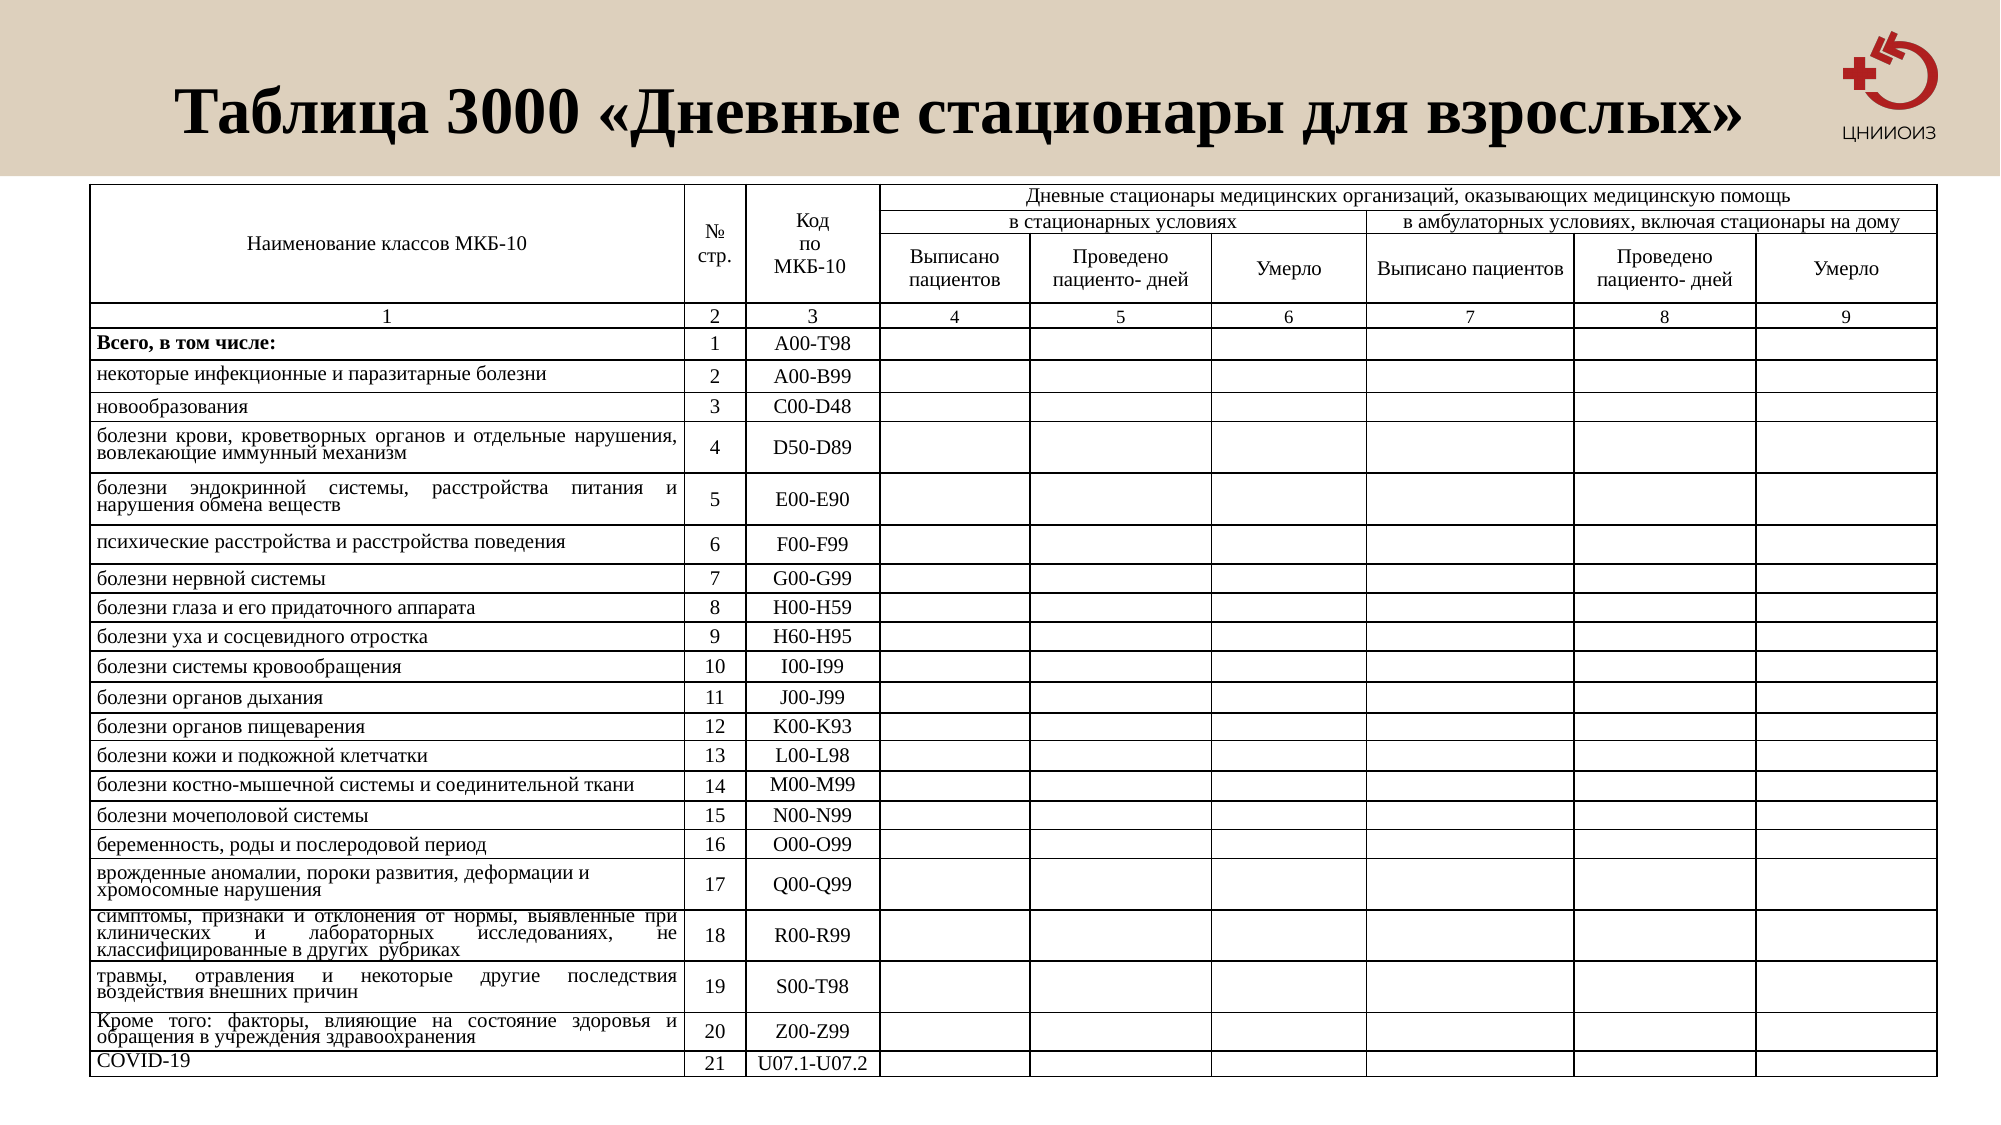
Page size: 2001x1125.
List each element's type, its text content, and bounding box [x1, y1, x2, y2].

table_cell [1031, 594, 1211, 621]
table_cell 8 [685, 594, 745, 621]
table_cell 5 [1031, 304, 1211, 327]
table_cell Z00-Z99 [747, 1013, 879, 1050]
table_cell [1212, 526, 1366, 563]
table_cell J00-J99 [747, 683, 879, 712]
table_cell Q00-Q99 [747, 859, 879, 909]
table_cell [881, 652, 1029, 681]
table_cell [1367, 422, 1573, 472]
table_cell [1212, 393, 1366, 421]
table_cell [1575, 1052, 1755, 1076]
table_cell [1031, 1013, 1211, 1050]
table_cell в амбулаторных условиях, включая стационары на дому [1367, 211, 1936, 233]
table_cell [1212, 329, 1366, 359]
table_cell [1212, 652, 1366, 681]
table_cell в стационарных условиях [881, 211, 1366, 233]
table_cell [1212, 802, 1366, 829]
table_cell [1367, 859, 1573, 909]
table_cell [1757, 911, 1936, 960]
table_cell [881, 623, 1029, 650]
table_cell [1031, 329, 1211, 359]
table_cell 7 [685, 565, 745, 592]
table_cell 16 [685, 830, 745, 858]
table_cell [1367, 474, 1573, 524]
table_cell 7 [1367, 304, 1573, 327]
table_cell симптомы, признаки и отклонения от нормы, выявленные при клинических и лабораторных исследованиях, не классифицированные в других рубриках [91, 911, 684, 960]
table_cell [1757, 962, 1936, 1012]
table_cell врожденные аномалии, пороки развития, деформации и хромосомные нарушения [91, 859, 684, 909]
table_cell травмы, отравления и некоторые другие последствия воздействия внешних причин [91, 962, 684, 1012]
table_cell [881, 1013, 1029, 1050]
table_cell [1575, 772, 1755, 800]
table_cell болезни крови, кроветворных органов и отдельные нарушения, вовлекающие иммунный механизм [91, 422, 684, 472]
table_cell [1367, 526, 1573, 563]
table_cell [881, 1052, 1029, 1076]
table_cell [1031, 741, 1211, 770]
table_cell 13 [685, 741, 745, 770]
table_cell [1367, 623, 1573, 650]
table_cell 20 [685, 1013, 745, 1050]
table_cell [881, 422, 1029, 472]
table_cell [1575, 623, 1755, 650]
table_cell [1367, 329, 1573, 359]
table_cell 18 [685, 911, 745, 960]
table_cell [1757, 652, 1936, 681]
table_cell [1367, 772, 1573, 800]
table_cell [1575, 962, 1755, 1012]
table_cell [1031, 683, 1211, 712]
table_cell [1031, 422, 1211, 472]
table_header Дневные стационары медицинских организаций, оказывающих медицинскую помощь [881, 185, 1936, 210]
table_cell [1757, 859, 1936, 909]
table_cell G00-G99 [747, 565, 879, 592]
table_cell [881, 594, 1029, 621]
table_cell [1212, 1013, 1366, 1050]
table_cell [1757, 422, 1936, 472]
table_cell новообразования [91, 393, 684, 421]
table_cell болезни органов дыхания [91, 683, 684, 712]
table_cell [881, 962, 1029, 1012]
table_cell [1212, 683, 1366, 712]
table_cell [881, 714, 1029, 740]
table_cell [881, 802, 1029, 829]
table_cell [1575, 652, 1755, 681]
table_cell 9 [1757, 304, 1936, 327]
table_cell Всего, в том числе: [91, 329, 684, 359]
table_cell [881, 859, 1029, 909]
table_cell [1757, 393, 1936, 421]
table_cell 19 [685, 962, 745, 1012]
table_cell 12 [685, 714, 745, 740]
table_cell 21 [685, 1052, 745, 1076]
table_cell [1031, 802, 1211, 829]
table_cell [1575, 802, 1755, 829]
table_cell [1575, 911, 1755, 960]
table_cell болезни системы кровообращения [91, 652, 684, 681]
table_cell 4 [881, 304, 1029, 327]
table_cell [1031, 962, 1211, 1012]
table_cell 1 [685, 329, 745, 359]
table_cell [1757, 474, 1936, 524]
table_cell 2 [685, 361, 745, 392]
table_cell некоторые инфекционные и паразитарные болезни [91, 361, 684, 392]
table_cell [1757, 361, 1936, 392]
table_cell [1212, 623, 1366, 650]
table_cell [1212, 422, 1366, 472]
table_cell [1212, 911, 1366, 960]
table_cell [1367, 911, 1573, 960]
table_cell [881, 911, 1029, 960]
table_cell 6 [1212, 304, 1366, 327]
table_cell [1367, 652, 1573, 681]
table_cell [1367, 802, 1573, 829]
table_cell 6 [685, 526, 745, 563]
table_cell 9 [685, 623, 745, 650]
table_cell [1757, 565, 1936, 592]
table_cell С00-D48 [747, 393, 879, 421]
table_cell [1367, 683, 1573, 712]
table_cell Е00-Е90 [747, 474, 879, 524]
table_cell [1575, 683, 1755, 712]
text_box [0, 0, 2000, 177]
table_cell [881, 741, 1029, 770]
table_cell [1031, 361, 1211, 392]
table_cell [1757, 1052, 1936, 1076]
text_box Таблица 3000 «Дневные стационары для взрослых» [140, 37, 1781, 177]
table_cell [1367, 594, 1573, 621]
table_cell [1575, 526, 1755, 563]
table_cell [881, 361, 1029, 392]
table_cell S00-T98 [747, 962, 879, 1012]
table_header Наименование классов МКБ-10 [91, 185, 684, 302]
table_cell K00-K93 [747, 714, 879, 740]
table_cell [1367, 962, 1573, 1012]
table_cell Выписано пациентов [1367, 234, 1573, 302]
table_cell [1031, 772, 1211, 800]
table_cell [881, 565, 1029, 592]
table_cell [1212, 1052, 1366, 1076]
table_cell N00-N99 [747, 802, 879, 829]
table_cell [1757, 830, 1936, 858]
table_cell [1575, 594, 1755, 621]
table_cell [1575, 1013, 1755, 1050]
table_cell L00-L98 [747, 741, 879, 770]
table_cell [881, 526, 1029, 563]
table_cell [1212, 361, 1366, 392]
table_cell [1031, 565, 1211, 592]
table_cell Кроме того: факторы, влияющие на состояние здоровья и обращения в учреждения здравоохранения [91, 1013, 684, 1050]
table_cell [1575, 474, 1755, 524]
table_header Код по МКБ-10 [747, 185, 879, 302]
table_cell [1212, 565, 1366, 592]
table_cell R00-R99 [747, 911, 879, 960]
table_cell O00-O99 [747, 830, 879, 858]
table_cell [1575, 361, 1755, 392]
table_cell [881, 474, 1029, 524]
table_cell [881, 772, 1029, 800]
table_cell болезни уха и сосцевидного отростка [91, 623, 684, 650]
table_cell 17 [685, 859, 745, 909]
table_cell [1757, 594, 1936, 621]
table_cell А00-В99 [747, 361, 879, 392]
table_cell [1031, 393, 1211, 421]
table_cell Проведено пациенто- дней [1575, 234, 1755, 302]
table_cell [1367, 1052, 1573, 1076]
table_cell 15 [685, 802, 745, 829]
table_cell [1575, 422, 1755, 472]
table_cell [1367, 830, 1573, 858]
table_cell H00-H59 [747, 594, 879, 621]
table_cell [1757, 526, 1936, 563]
table_cell [1212, 594, 1366, 621]
table_cell [1367, 741, 1573, 770]
table_cell [1575, 859, 1755, 909]
table_cell [1031, 652, 1211, 681]
table_cell [1757, 1013, 1936, 1050]
table_cell [881, 329, 1029, 359]
table_cell болезни кожи и подкожной клетчатки [91, 741, 684, 770]
table_cell [881, 830, 1029, 858]
table_cell болезни эндокринной системы, расстройства питания и нарушения обмена веществ [91, 474, 684, 524]
table_cell [1367, 714, 1573, 740]
table_cell [1575, 565, 1755, 592]
table_cell Выписано пациентов [881, 234, 1029, 302]
table_cell [1575, 393, 1755, 421]
table_cell [1031, 714, 1211, 740]
table_cell болезни мочеполовой системы [91, 802, 684, 829]
table_cell Умерло [1212, 234, 1366, 302]
table_cell [1757, 683, 1936, 712]
table_cell [1575, 714, 1755, 740]
table_cell [1367, 1013, 1573, 1050]
table_cell [1575, 830, 1755, 858]
table_cell [1031, 859, 1211, 909]
table_cell [1031, 911, 1211, 960]
table_cell 2 [685, 304, 745, 327]
table_cell болезни костно-мышечной системы и соединительной ткани [91, 772, 684, 800]
table_cell 11 [685, 683, 745, 712]
table_cell психические расстройства и расстройства поведения [91, 526, 684, 563]
table_cell [1757, 741, 1936, 770]
table_cell 5 [685, 474, 745, 524]
table_cell 10 [685, 652, 745, 681]
table_cell 3 [747, 304, 879, 327]
table_header № стр. [685, 185, 745, 302]
table_cell H60-H95 [747, 623, 879, 650]
table_cell U07.1-U07.2 [747, 1052, 879, 1076]
table_cell [1212, 962, 1366, 1012]
table_cell [1212, 830, 1366, 858]
table_cell [881, 393, 1029, 421]
table_cell [1031, 830, 1211, 858]
table_cell болезни глаза и его придаточного аппарата [91, 594, 684, 621]
table_cell [1575, 329, 1755, 359]
table_cell А00-Т98 [747, 329, 879, 359]
table_cell [1575, 741, 1755, 770]
table_cell I00-I99 [747, 652, 879, 681]
table_cell [1212, 859, 1366, 909]
table_cell 4 [685, 422, 745, 472]
table_cell [1757, 714, 1936, 740]
table_cell [1212, 741, 1366, 770]
table_cell [1757, 623, 1936, 650]
table_cell 8 [1575, 304, 1755, 327]
table_cell 1 [91, 304, 684, 327]
table_cell COVID-19 [91, 1052, 684, 1076]
table_cell [1212, 714, 1366, 740]
table_cell [1757, 802, 1936, 829]
table_cell F00-F99 [747, 526, 879, 563]
table_cell болезни нервной системы [91, 565, 684, 592]
table_cell M00-M99 [747, 772, 879, 800]
table_cell Проведено пациенто- дней [1031, 234, 1211, 302]
table_cell [1031, 474, 1211, 524]
table_cell [881, 683, 1029, 712]
table_cell [1367, 565, 1573, 592]
picture [1843, 31, 1938, 142]
table_cell [1031, 526, 1211, 563]
table_cell [1031, 1052, 1211, 1076]
table_cell [1031, 623, 1211, 650]
table_cell [1757, 772, 1936, 800]
table_cell D50-D89 [747, 422, 879, 472]
table_cell [1212, 474, 1366, 524]
table_cell беременность, роды и послеродовой период [91, 830, 684, 858]
table_cell Умерло [1757, 234, 1936, 302]
table_cell болезни органов пищеварения [91, 714, 684, 740]
table_cell [1367, 361, 1573, 392]
table_cell 3 [685, 393, 745, 421]
table_cell 14 [685, 772, 745, 800]
table_cell [1367, 393, 1573, 421]
table_cell [1757, 329, 1936, 359]
table_cell [1212, 772, 1366, 800]
